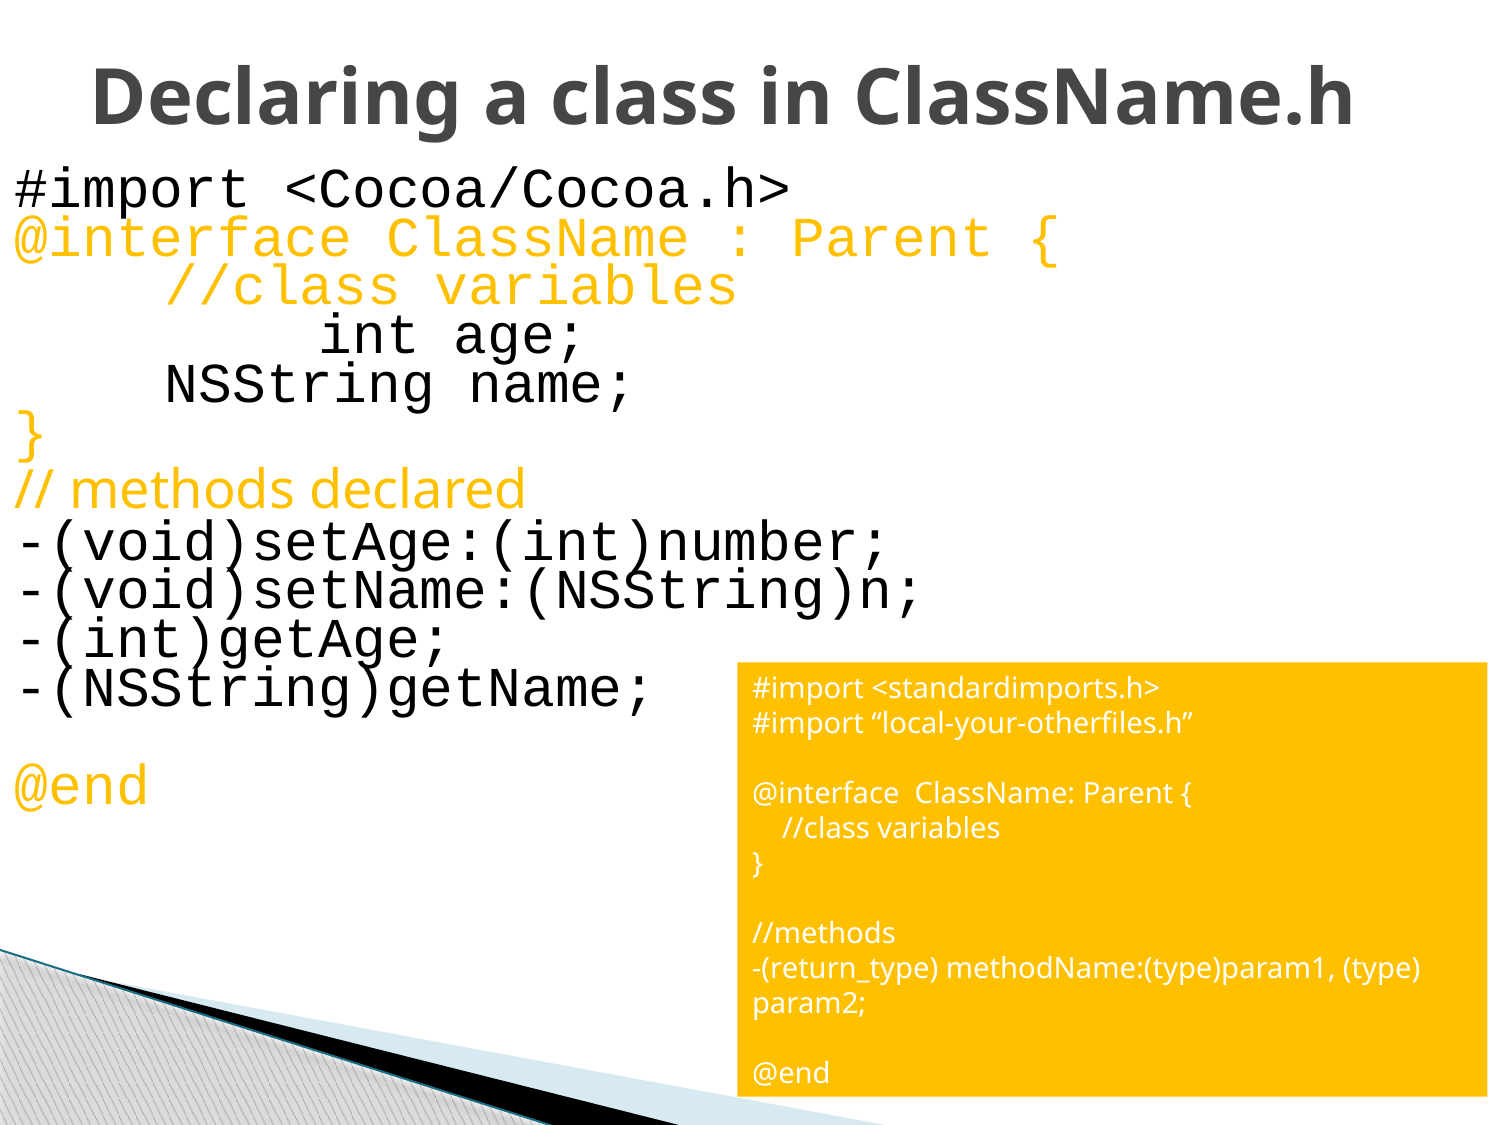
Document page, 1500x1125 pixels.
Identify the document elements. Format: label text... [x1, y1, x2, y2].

text_box #import <standardimports.h> #import “local-your-otherfiles.h” @interface ClassName: Parent { //class variables } //methods -(return_type) methodName:(type)param1, (type) param2; @end [737, 662, 1488, 1097]
list #import <Cocoa/Cocoa.h> @interface ClassName : Parent { //class variables int age; NSString name; } // methods declared -(void)setAge:(int)number; -(void)setName:(NSString)n; -(int)getAge; -(NSString)getName; @end [0, 167, 1225, 910]
title Declaring a class in ClassName.h [75, 0, 1425, 188]
